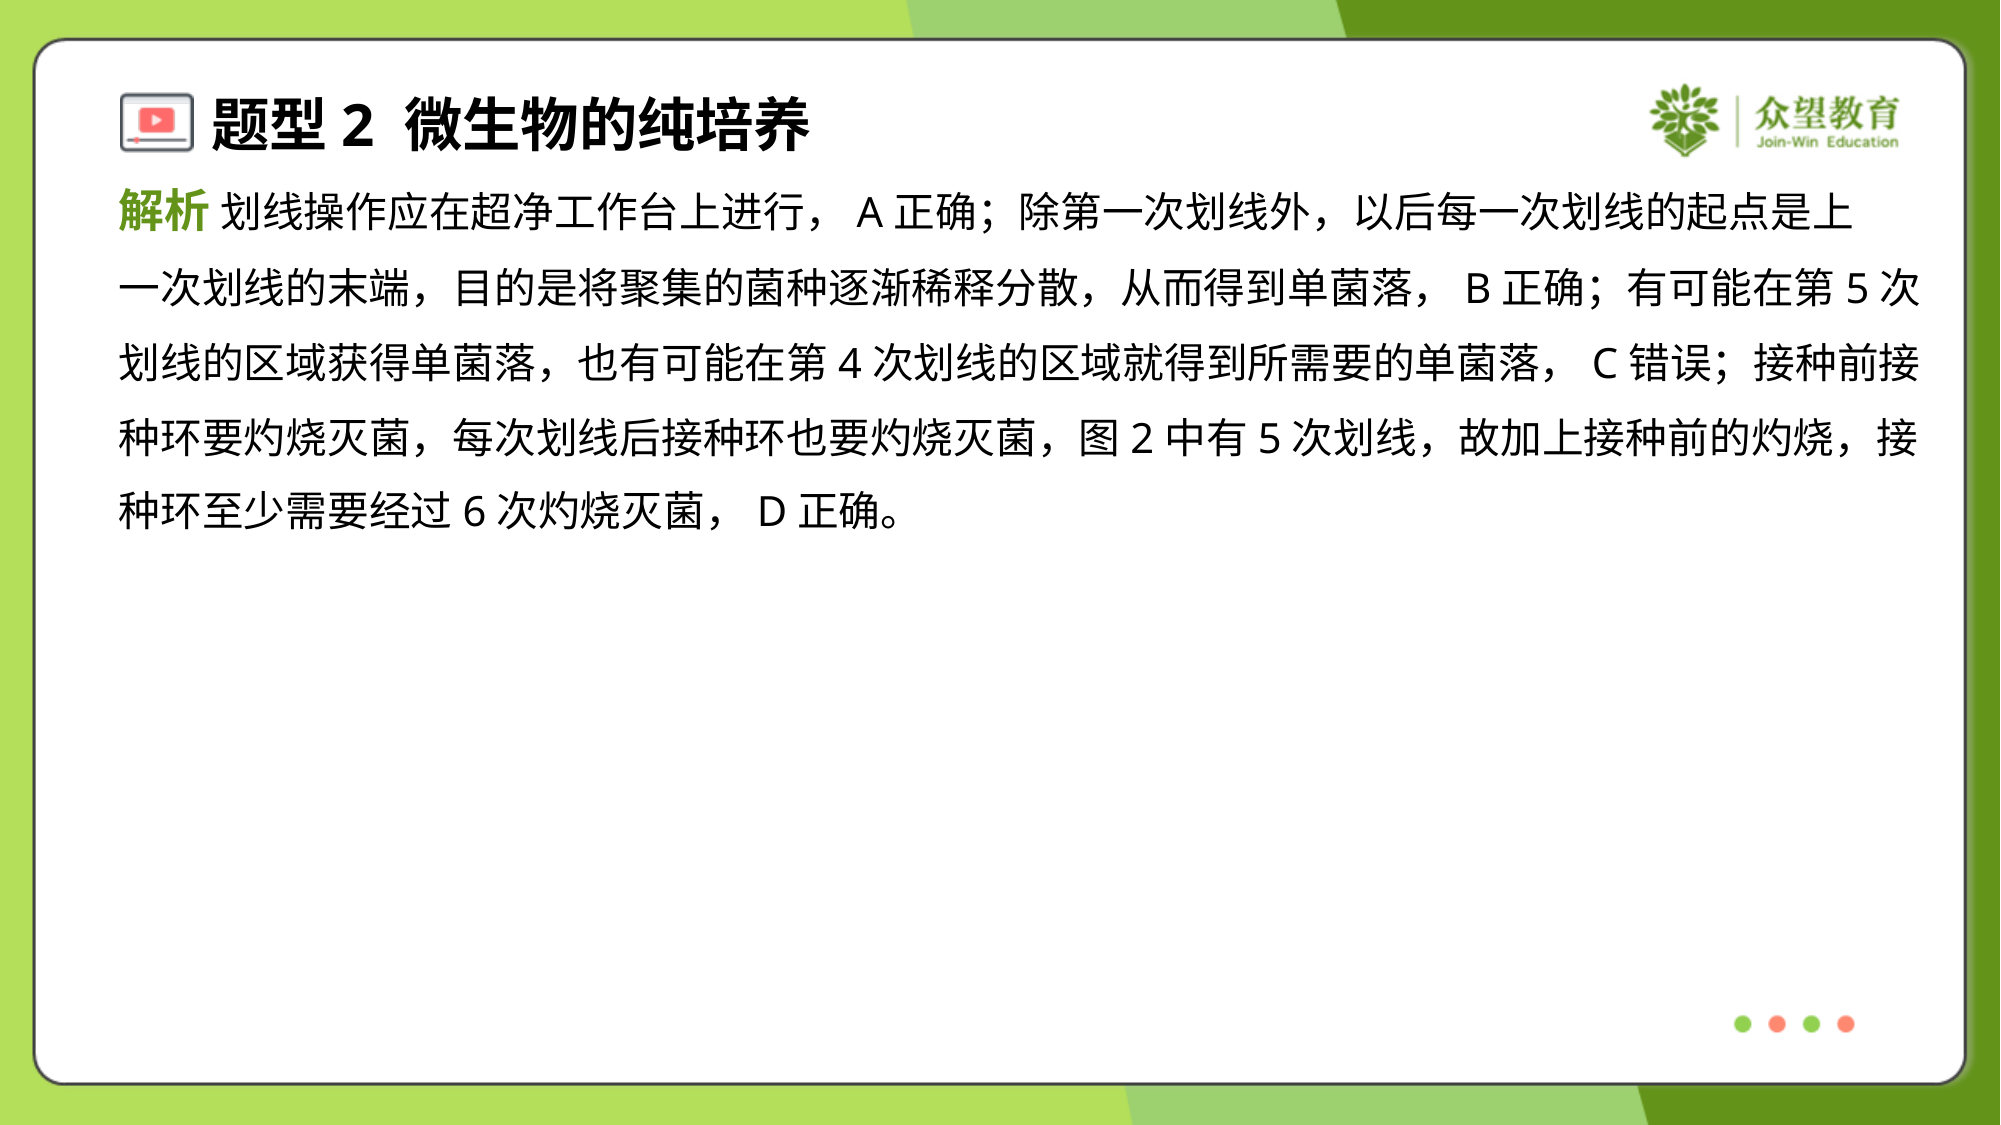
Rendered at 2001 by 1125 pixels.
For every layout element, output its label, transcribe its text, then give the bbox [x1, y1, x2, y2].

text_box 解析 划线操作应在超净工作台上进行，A正确；除第一次划线外，以后每一次划线的起点是上 一次划线的末端，目的是将聚集的菌种逐渐稀释分散，从而得到单菌落，B正确；有可能在第5次 划线的区域获得单菌落，也有可能在第4次划线的区域就得到所需要的单菌落，C错误；接种前接 种环要灼烧灭菌，每次划线后接种环也要灼烧灭菌，图2中有5次划线，故加上接种前的灼烧，接 种环至少需要经过6次灼烧灭菌，D正确。 [118, 159, 1883, 527]
picture [0, 0, 2000, 1125]
